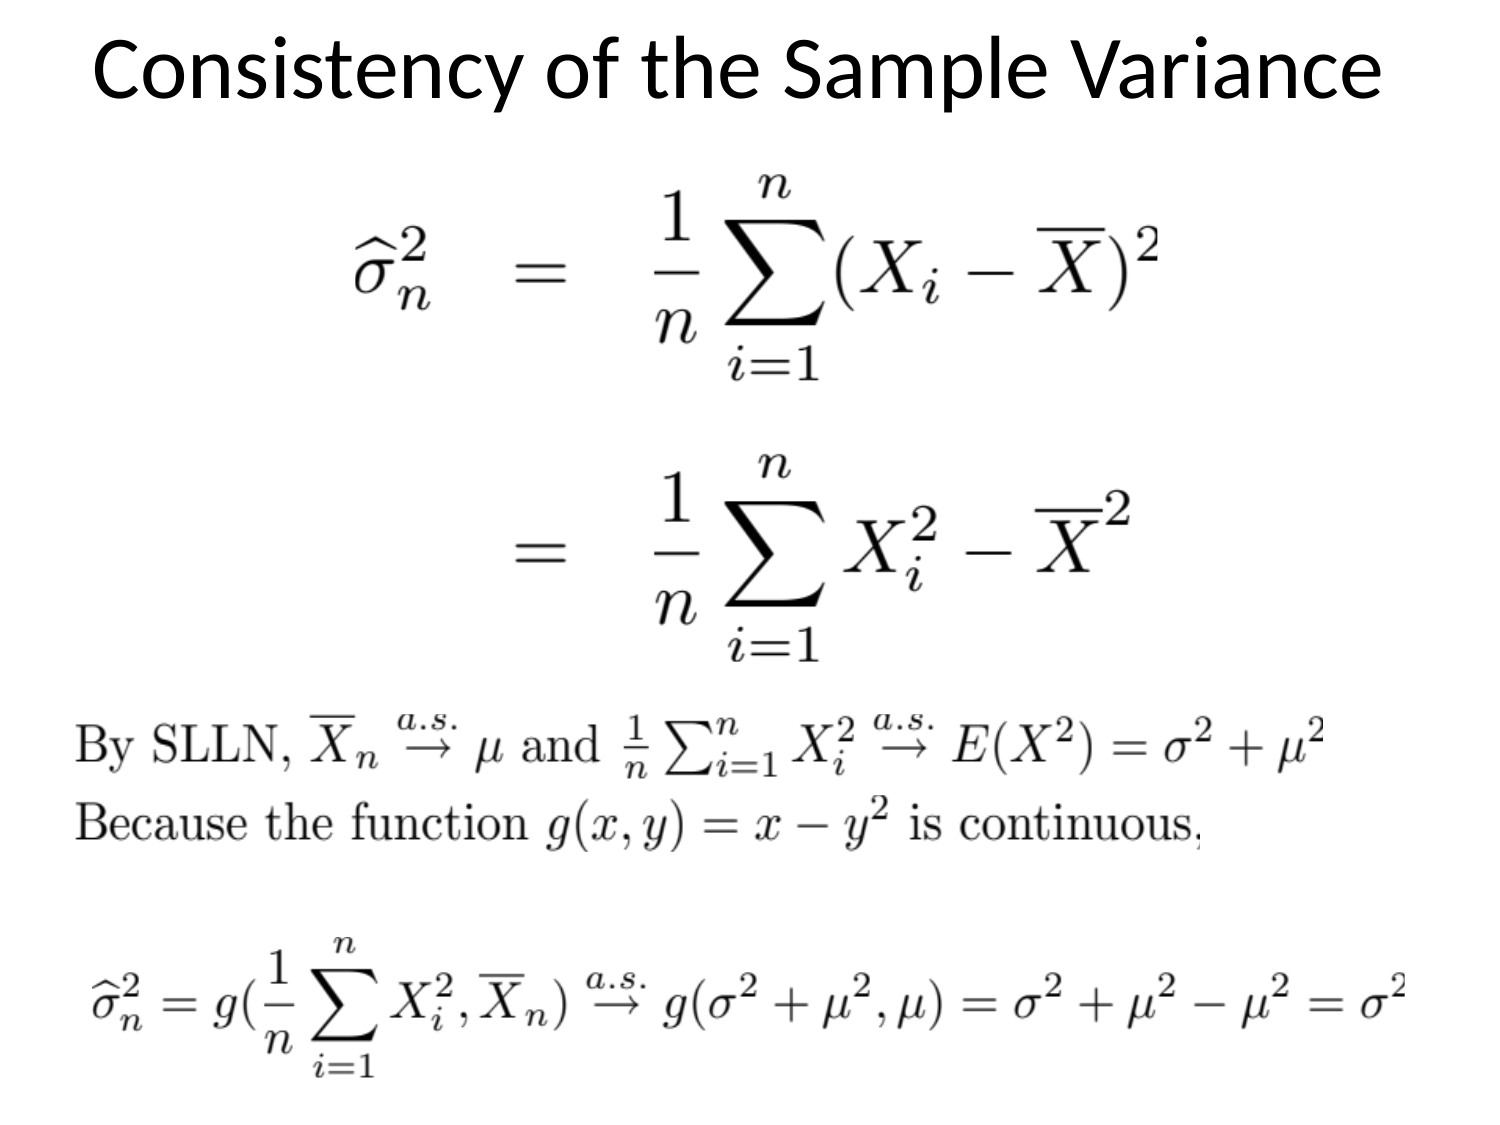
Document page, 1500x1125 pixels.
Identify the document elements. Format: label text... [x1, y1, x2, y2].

picture [91, 937, 1405, 1078]
picture [74, 713, 1324, 779]
title Consistency of the Sample Variance [75, 0, 1425, 125]
picture [74, 794, 1201, 852]
picture [355, 173, 1158, 662]
